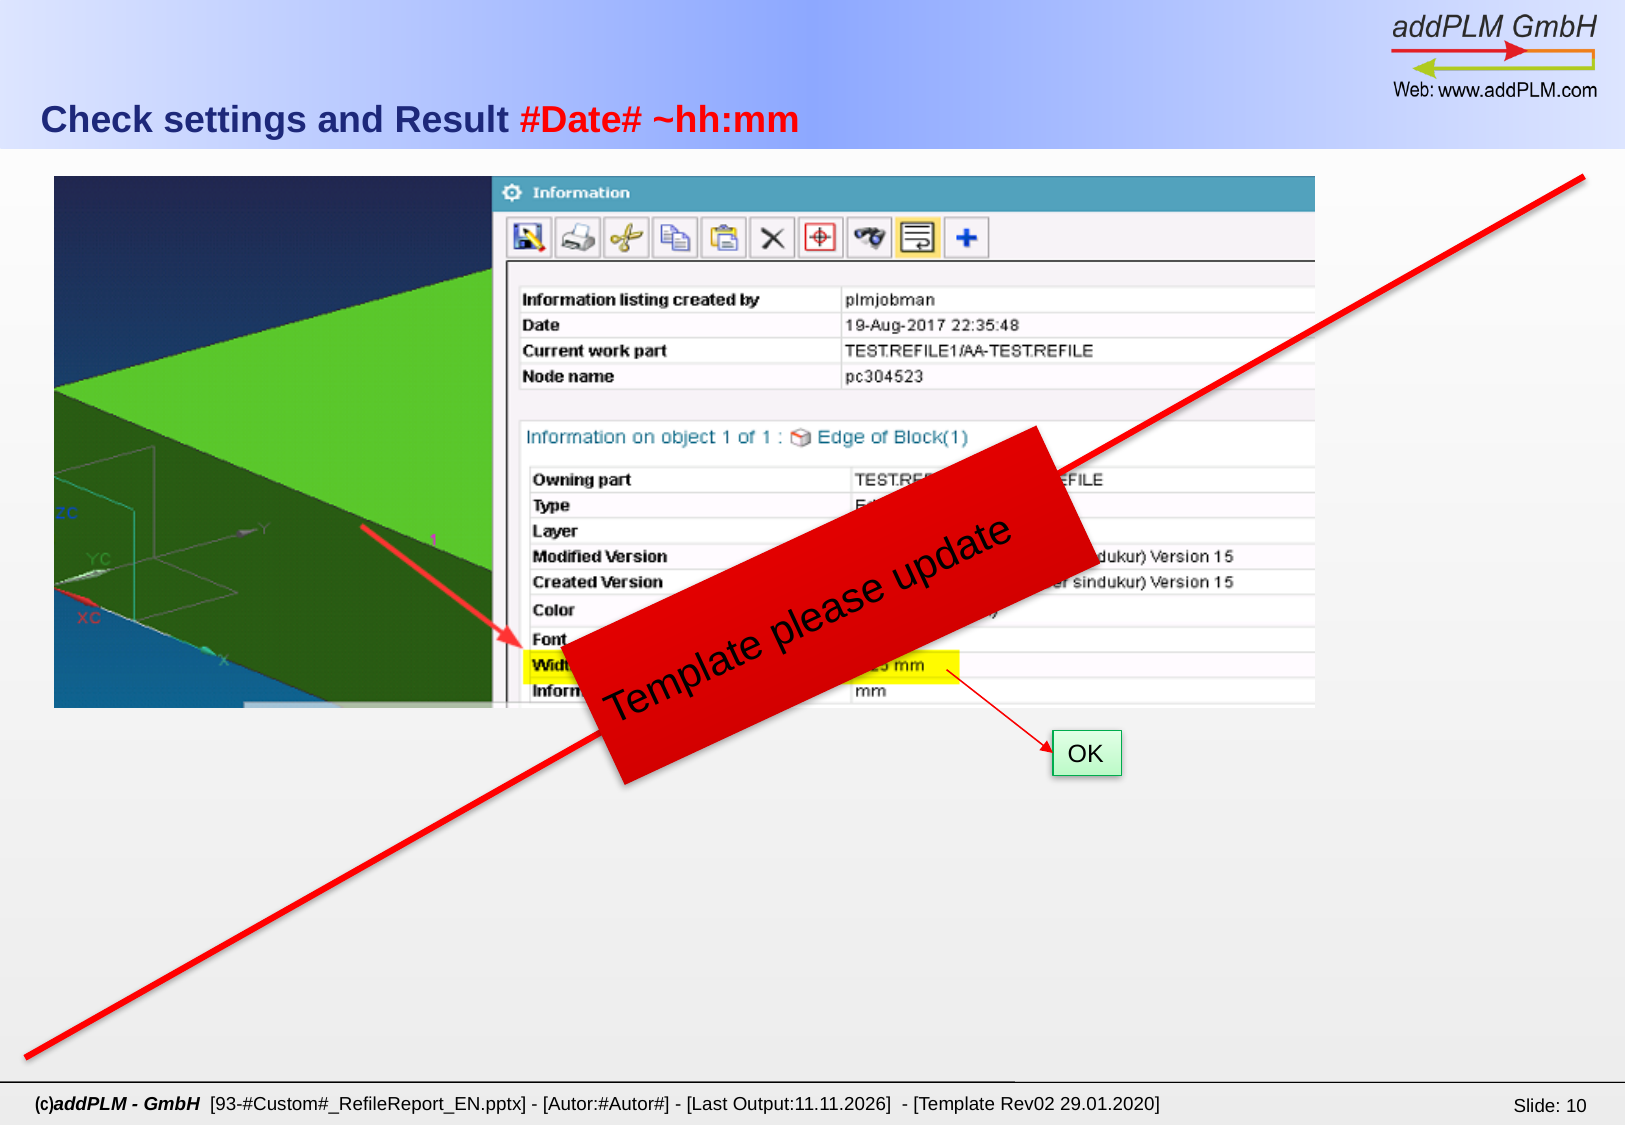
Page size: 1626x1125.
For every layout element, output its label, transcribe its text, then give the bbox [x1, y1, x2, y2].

picture [1391, 14, 1597, 97]
title Check settings and Result #Date# ~hh:mm [40, 67, 1582, 131]
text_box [24, 175, 1585, 1059]
